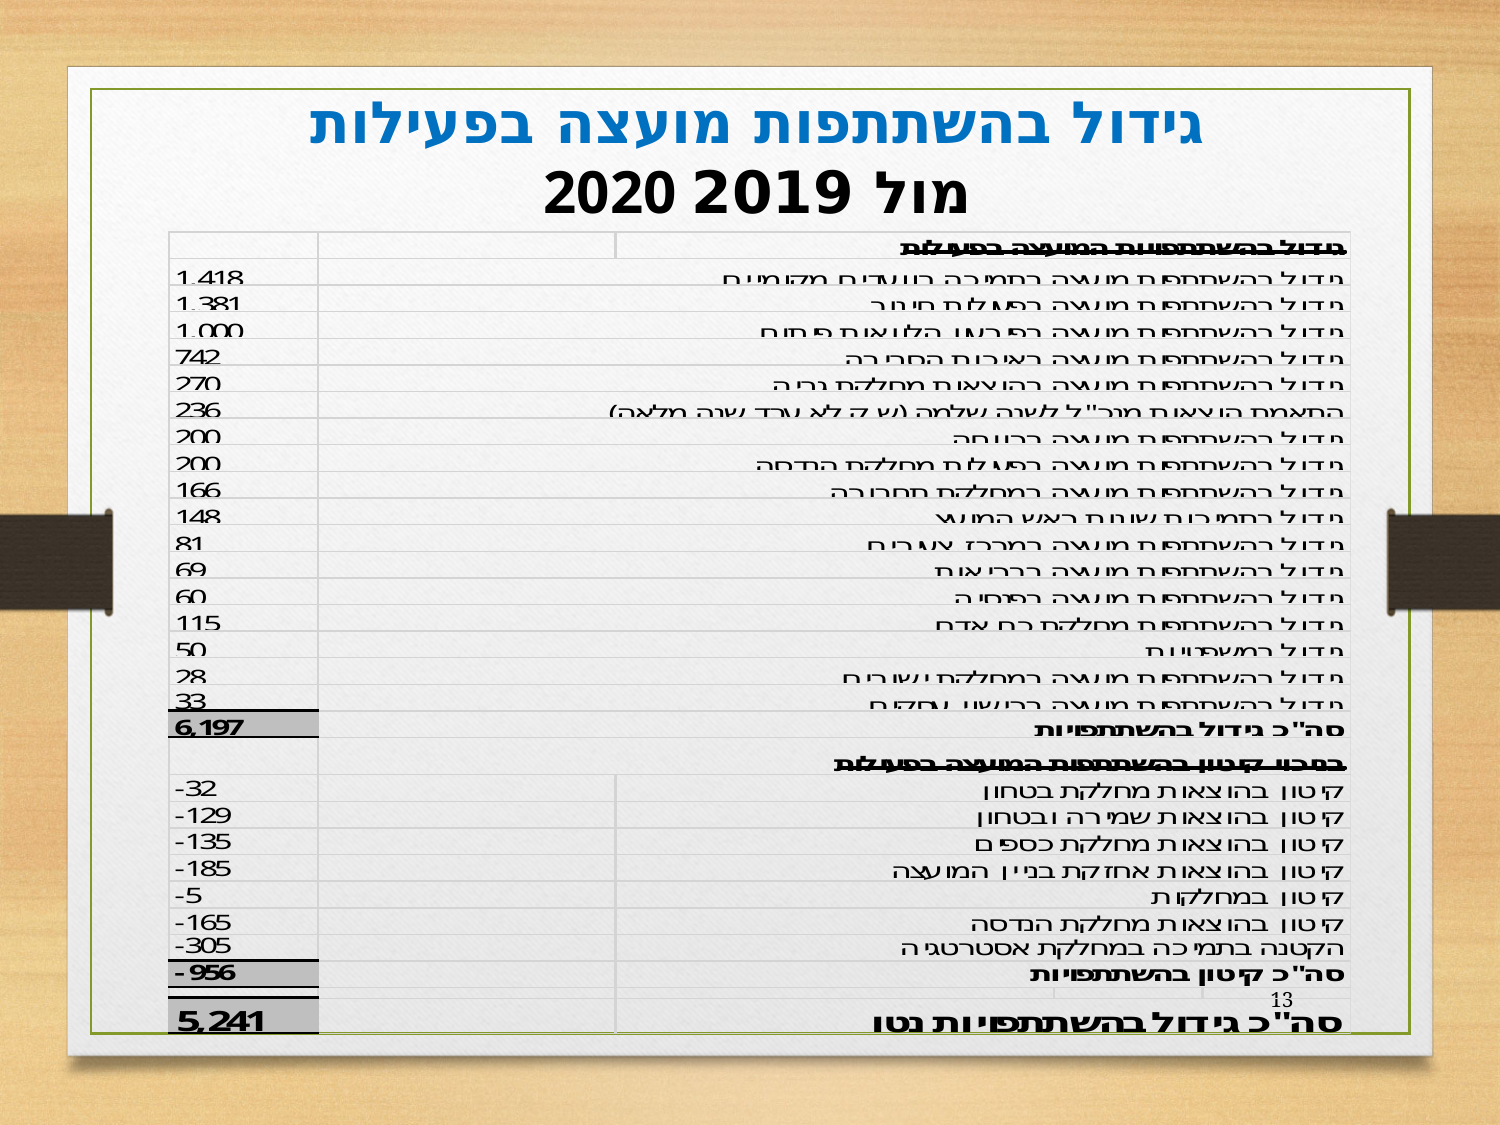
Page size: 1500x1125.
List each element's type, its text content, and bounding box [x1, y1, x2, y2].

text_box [167, 231, 1353, 1036]
picture [0, 0, 1500, 1125]
text_box גידול בהשתתפות מועצה בפעילות 2020 מול 2019 [155, 78, 1360, 233]
